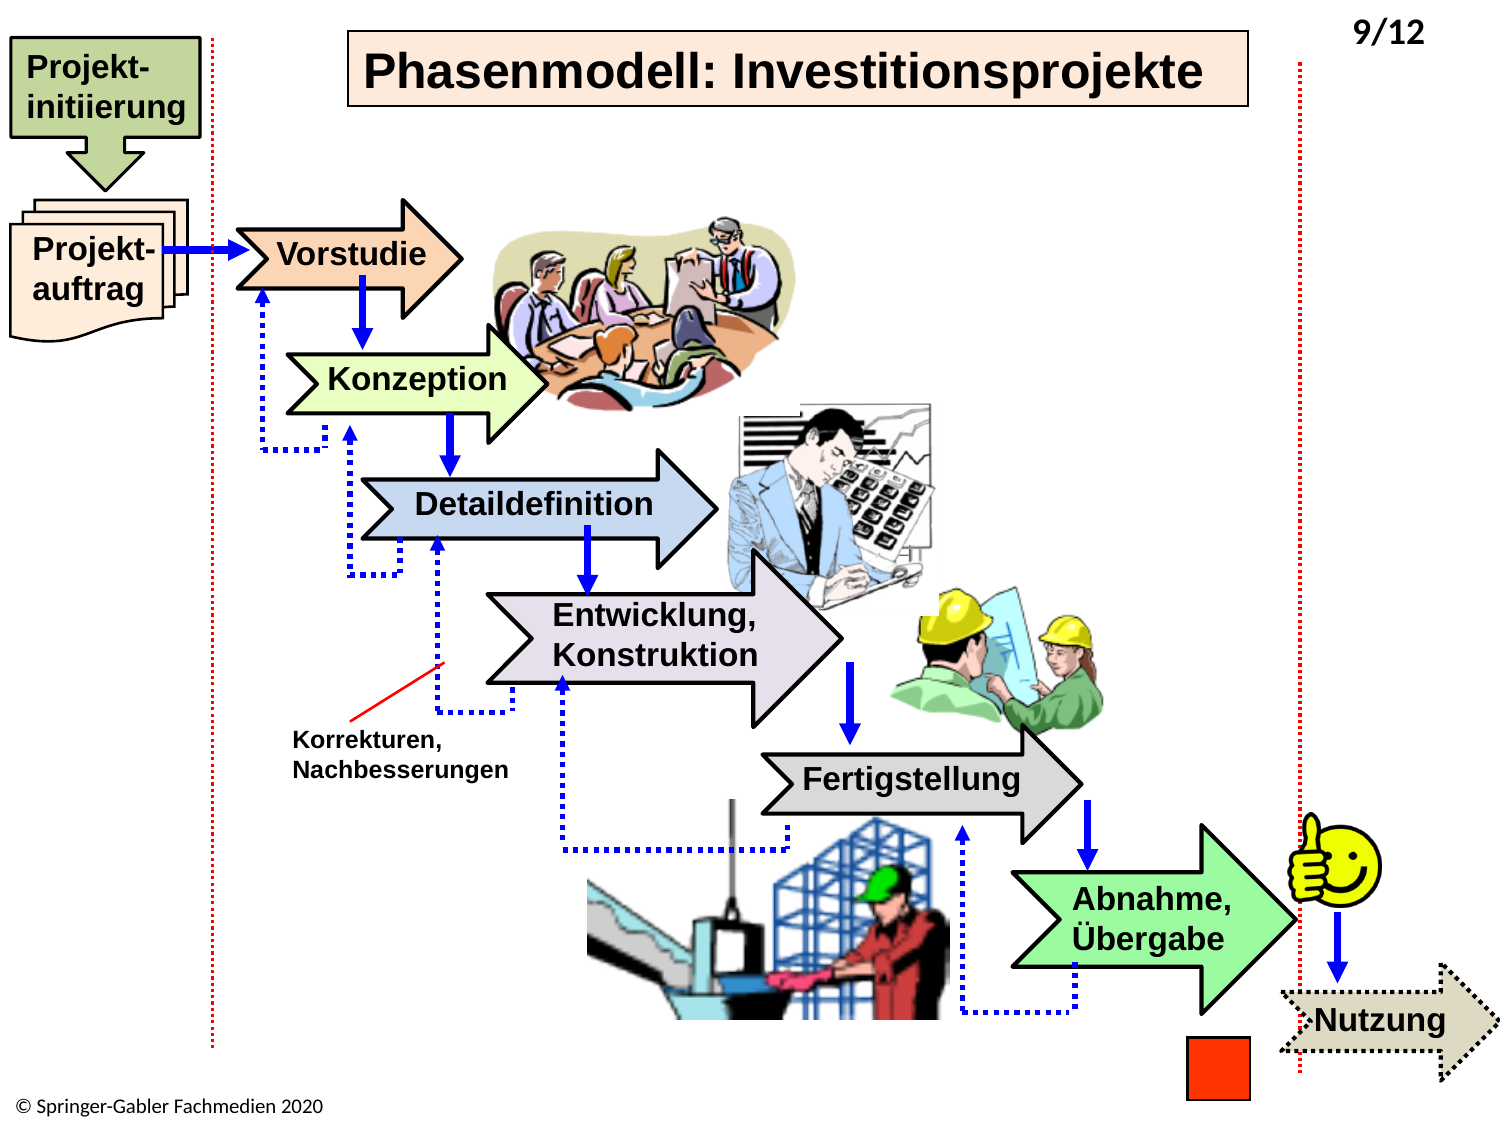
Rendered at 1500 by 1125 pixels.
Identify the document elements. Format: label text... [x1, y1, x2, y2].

text_box [235, 227, 261, 256]
text_box [1078, 965, 1254, 1016]
picture [1287, 812, 1382, 909]
text_box [591, 448, 719, 571]
text_box [485, 592, 558, 685]
text_box Detaildefinition [399, 474, 684, 530]
text_box [1010, 870, 1072, 969]
text_box Vorstudie [261, 224, 463, 280]
text_box Entwicklung, Konstruktion [537, 586, 821, 681]
text_box [1279, 1035, 1295, 1054]
text_box Projekt-auftrag [17, 219, 208, 315]
text_box [1199, 823, 1249, 869]
text_box Fertigstellung [787, 749, 1071, 805]
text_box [874, 574, 1110, 741]
text_box [366, 280, 444, 320]
text_box [1282, 911, 1295, 937]
text_box [1304, 992, 1500, 1083]
text_box [821, 623, 844, 663]
text_box [285, 385, 469, 416]
text_box Korrekturen, Nachbesserungen [277, 716, 526, 791]
text_box [235, 261, 359, 291]
text_box [360, 477, 583, 541]
text_box [285, 352, 312, 382]
text_box Projekt-initiierung [11, 37, 212, 132]
text_box [954, 805, 1064, 846]
picture [724, 399, 939, 615]
text_box Konzeption [312, 349, 469, 405]
text_box [1071, 770, 1084, 798]
text_box [760, 752, 787, 783]
text_box Abnahme, Übergabe [1057, 869, 1282, 965]
text_box [22, 200, 188, 219]
picture [587, 799, 951, 1020]
text_box Phasenmodell: Investitionsprojekte [348, 30, 1249, 106]
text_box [349, 662, 445, 722]
text_box [1187, 1037, 1250, 1101]
text_box [775, 786, 787, 798]
text_box [486, 425, 510, 445]
text_box [8, 35, 203, 194]
text_box [567, 681, 803, 730]
text_box Nutzung [1304, 991, 1471, 1046]
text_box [474, 199, 801, 417]
text_box [400, 198, 430, 224]
text_box [1438, 962, 1472, 991]
text_box [10, 224, 163, 342]
text_box [1279, 989, 1295, 1006]
